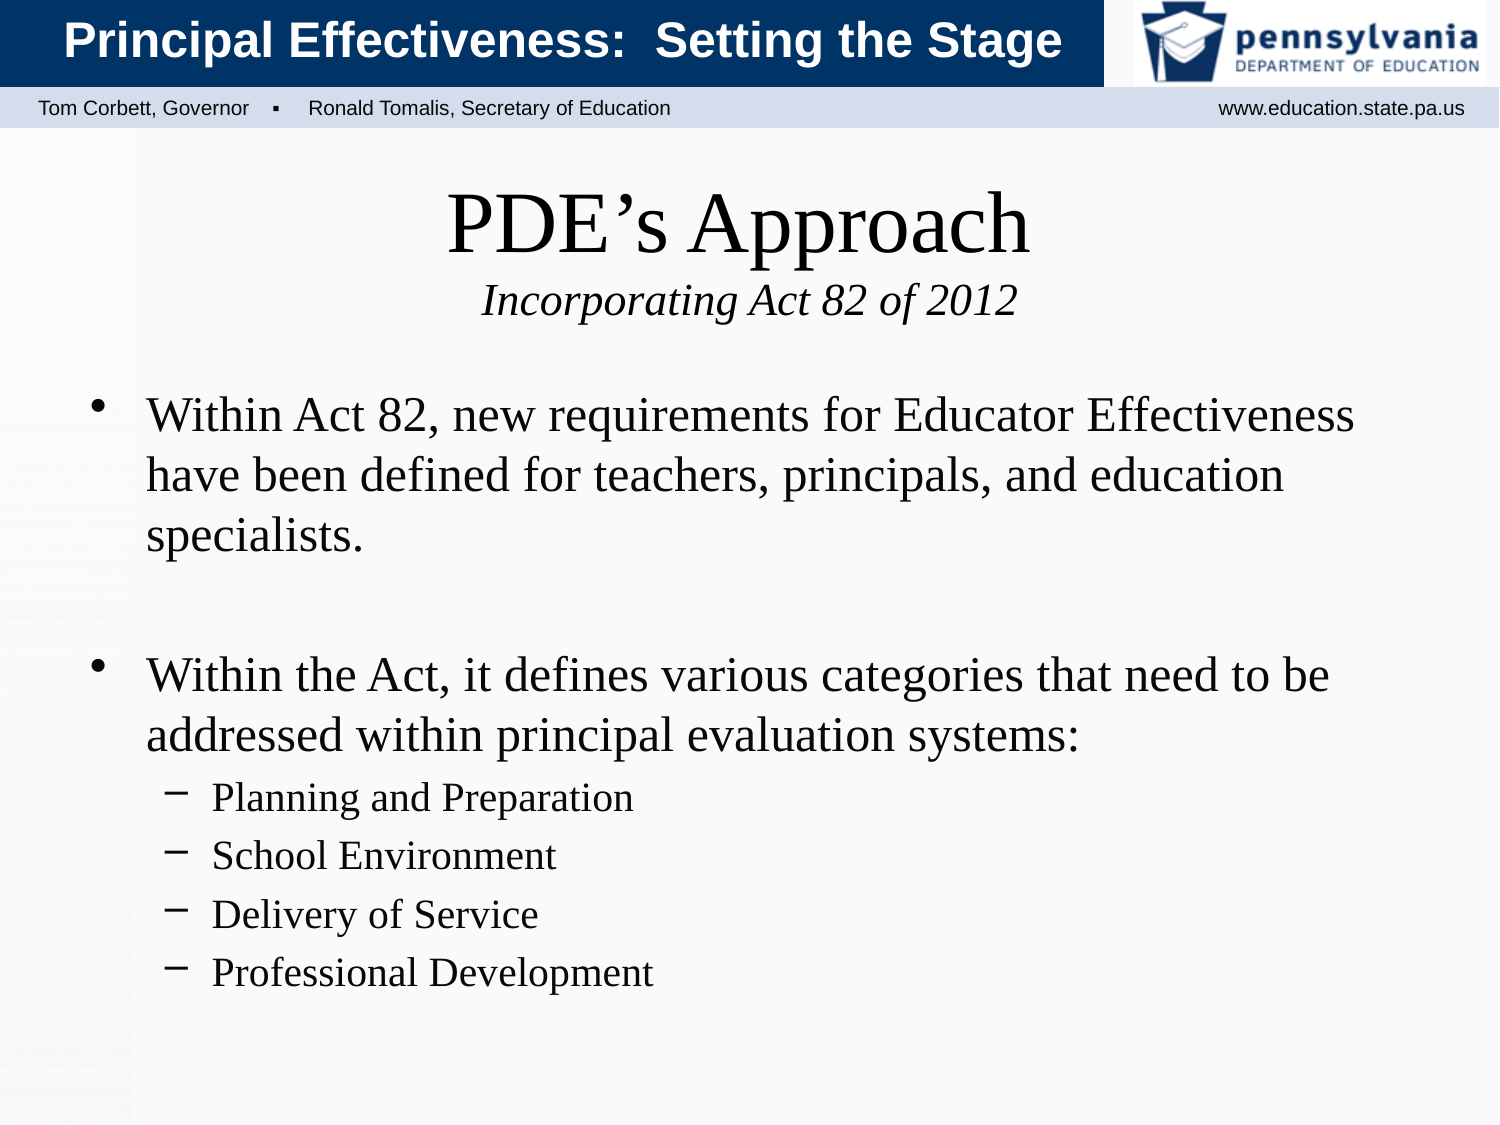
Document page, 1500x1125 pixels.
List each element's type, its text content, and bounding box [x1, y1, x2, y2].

picture [0, 0, 1500, 1125]
list Within Act 82, new requirements for Educator Effectiveness have been defined for teachers, principals, and education specialists. Within the Act, it defines various categories that need to be addressed within principal evaluation systems: Planning and Preparation School Environment Delivery of Service Professional Development [75, 374, 1425, 1117]
title PDE’s Approach Incorporating Act 82 of 2012 [75, 157, 1425, 357]
